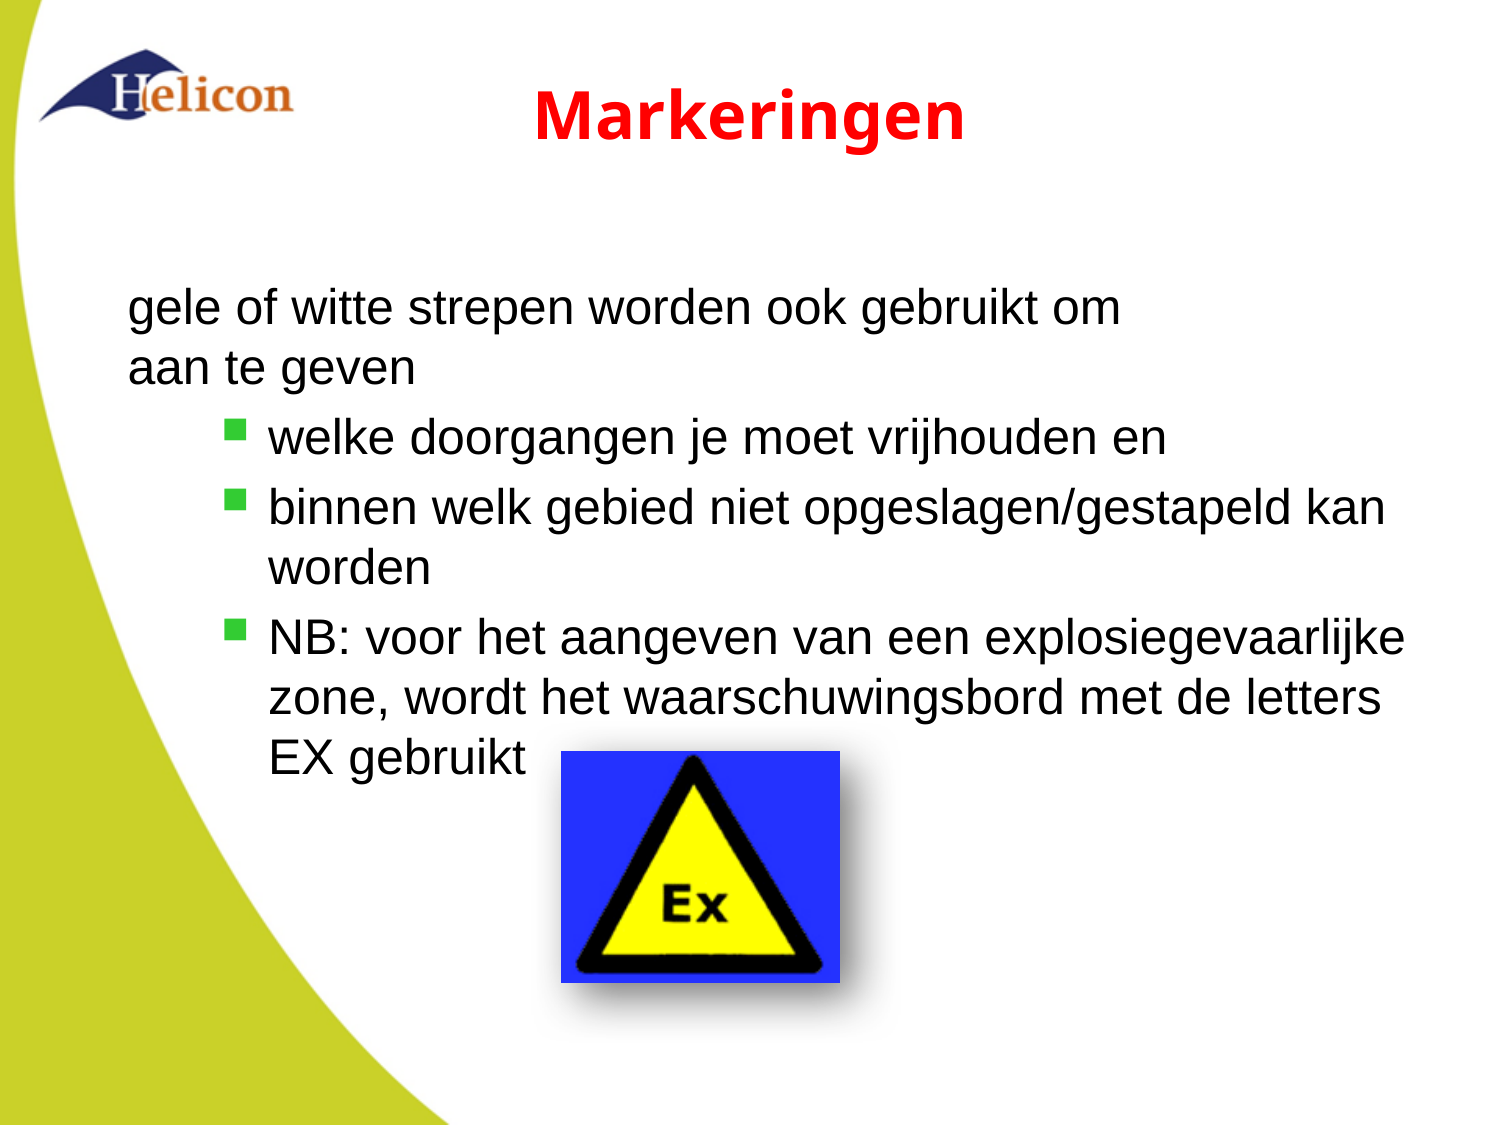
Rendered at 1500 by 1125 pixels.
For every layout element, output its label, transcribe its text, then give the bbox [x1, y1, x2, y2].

picture [0, 0, 1500, 1125]
list gele of witte strepen worden ook gebruikt om aan te geven welke doorgangen je moet vrijhouden en binnen welk gebied niet opgeslagen/gestapeld kan worden NB: voor het aangeven van een explosiegevaarlijke zone, wordt het waarschuwingsbord met de letters EX gebruikt [112, 267, 1450, 943]
title Markeringen [112, 19, 1388, 207]
